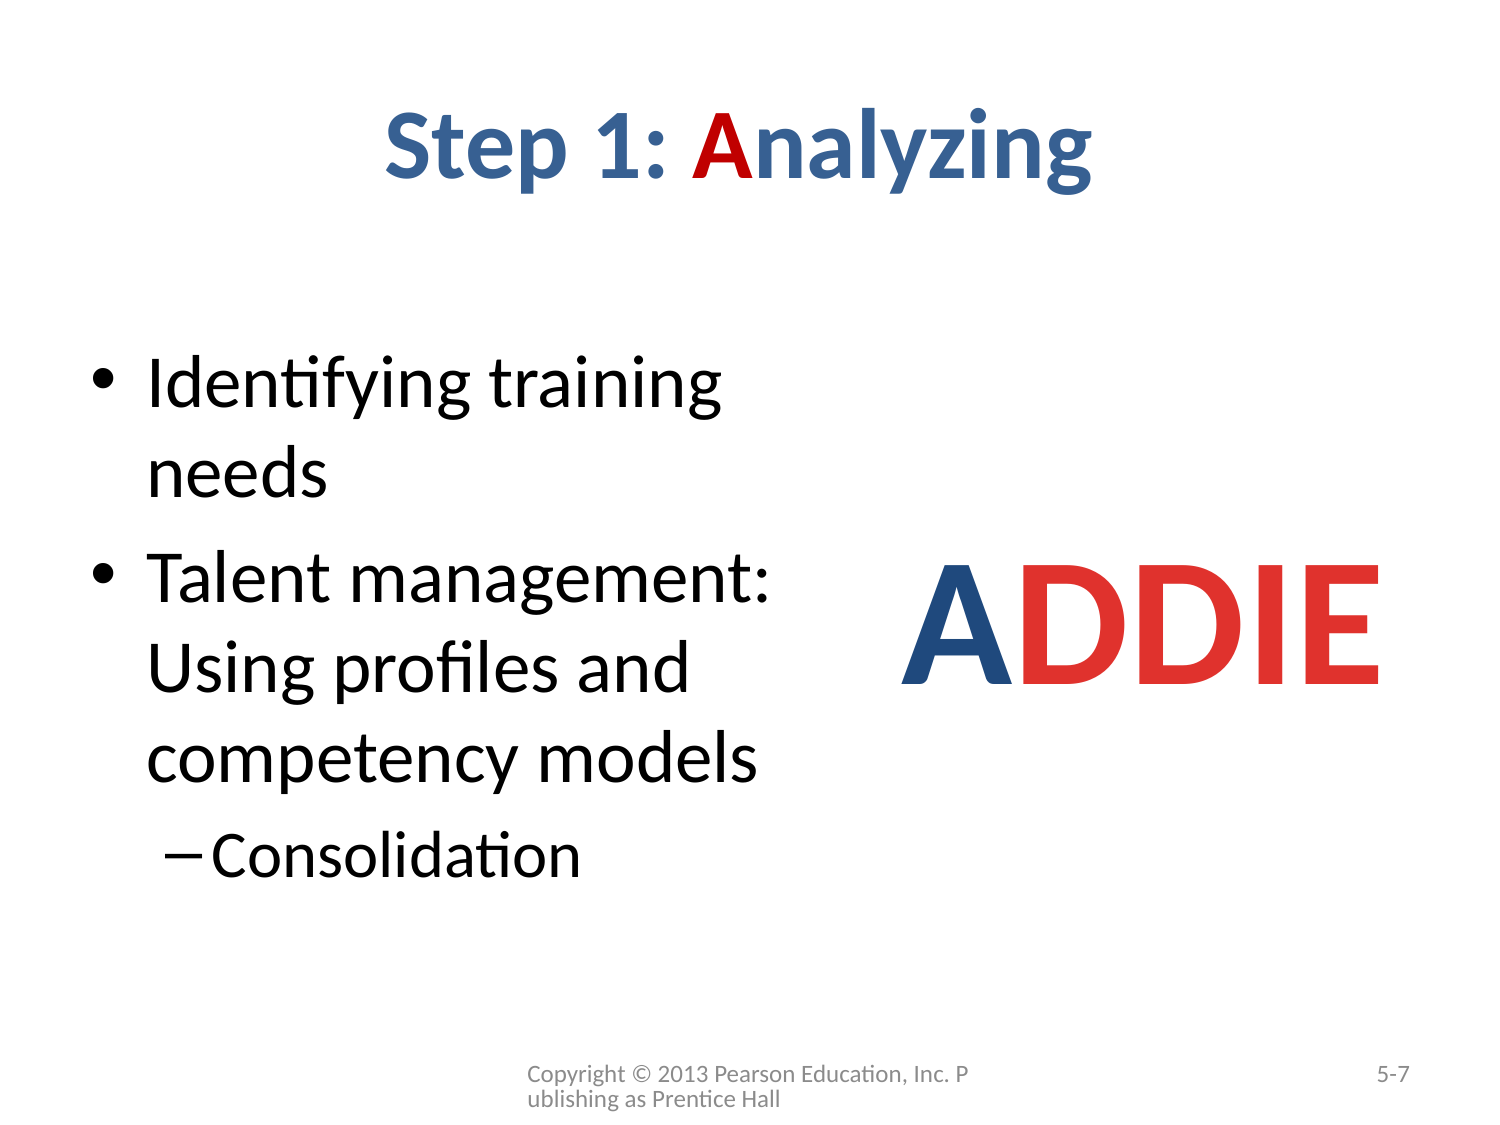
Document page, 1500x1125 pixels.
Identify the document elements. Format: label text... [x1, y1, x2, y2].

slide_number 5-7 [1074, 1042, 1425, 1103]
text_box ADDIE [837, 494, 1450, 730]
list Identifying training needs Talent management: Using profiles and competency models Consolidation [75, 324, 800, 968]
title Step 1: Analyzing [75, 45, 1425, 233]
footer Copyright © 2013 Pearson Education, Inc. Publishing as Prentice Hall [512, 1042, 988, 1103]
